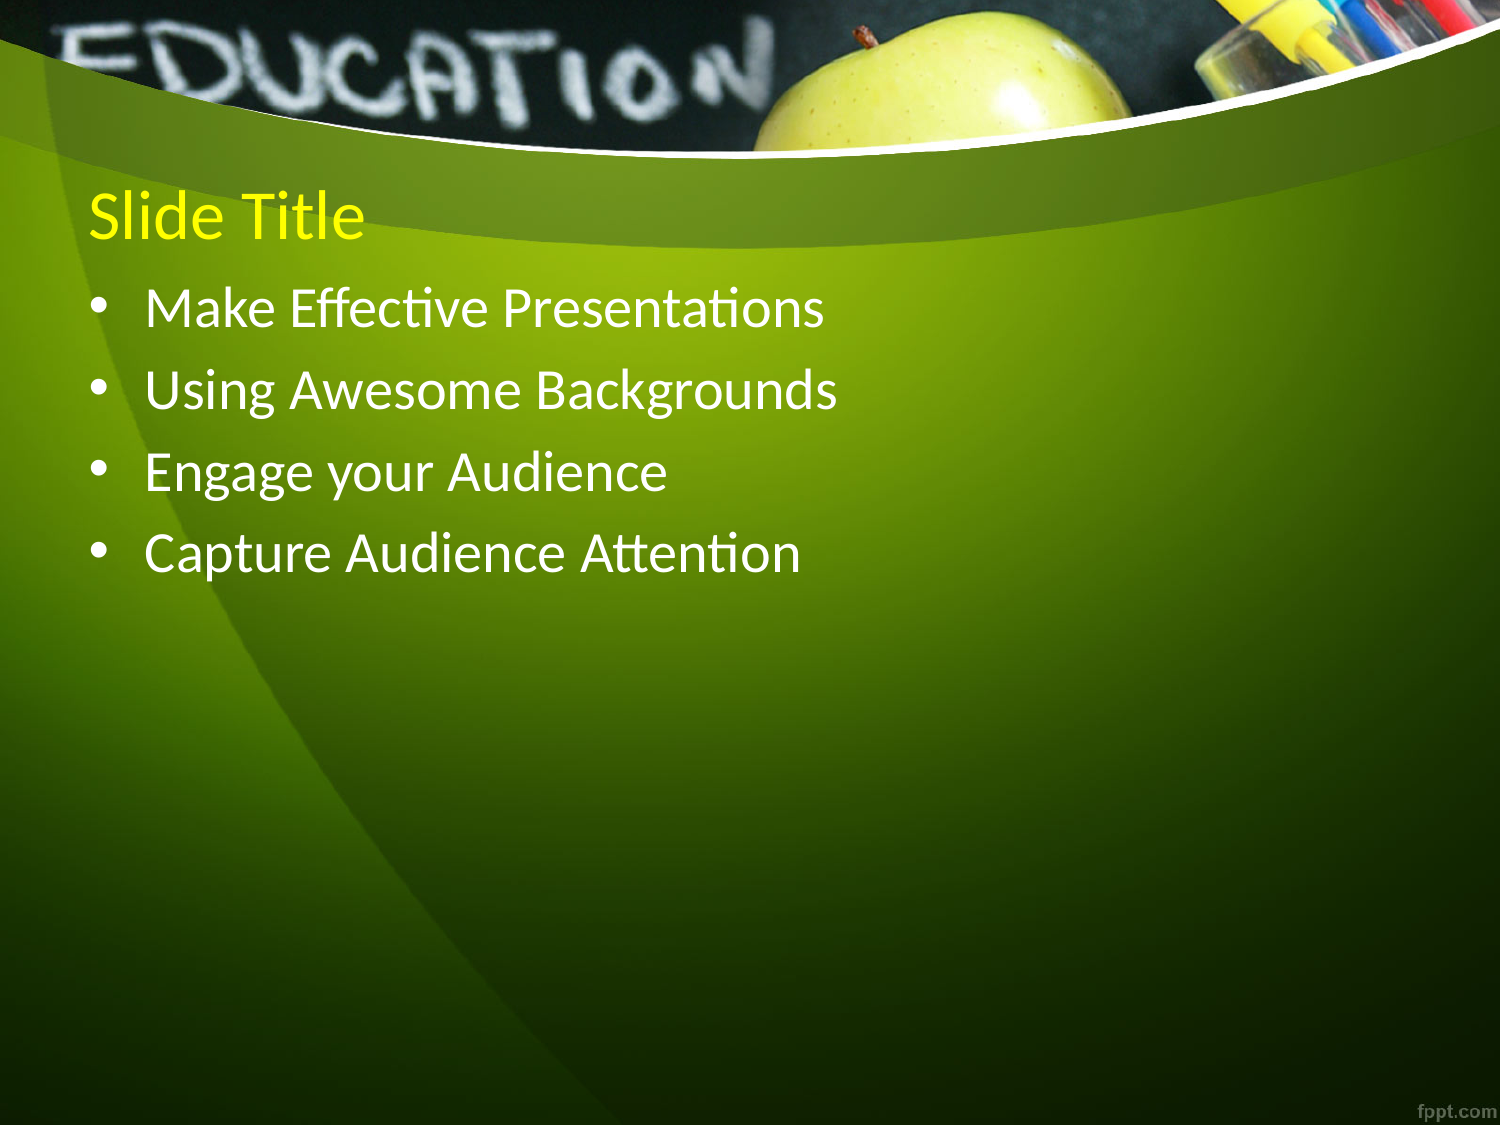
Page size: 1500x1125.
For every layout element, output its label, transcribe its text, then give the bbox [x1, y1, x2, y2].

picture [0, 0, 1500, 1125]
title Slide Title [73, 161, 1424, 261]
list Make Effective Presentations Using Awesome Backgrounds Engage your Audience Capture Audience Attention [73, 261, 1424, 964]
